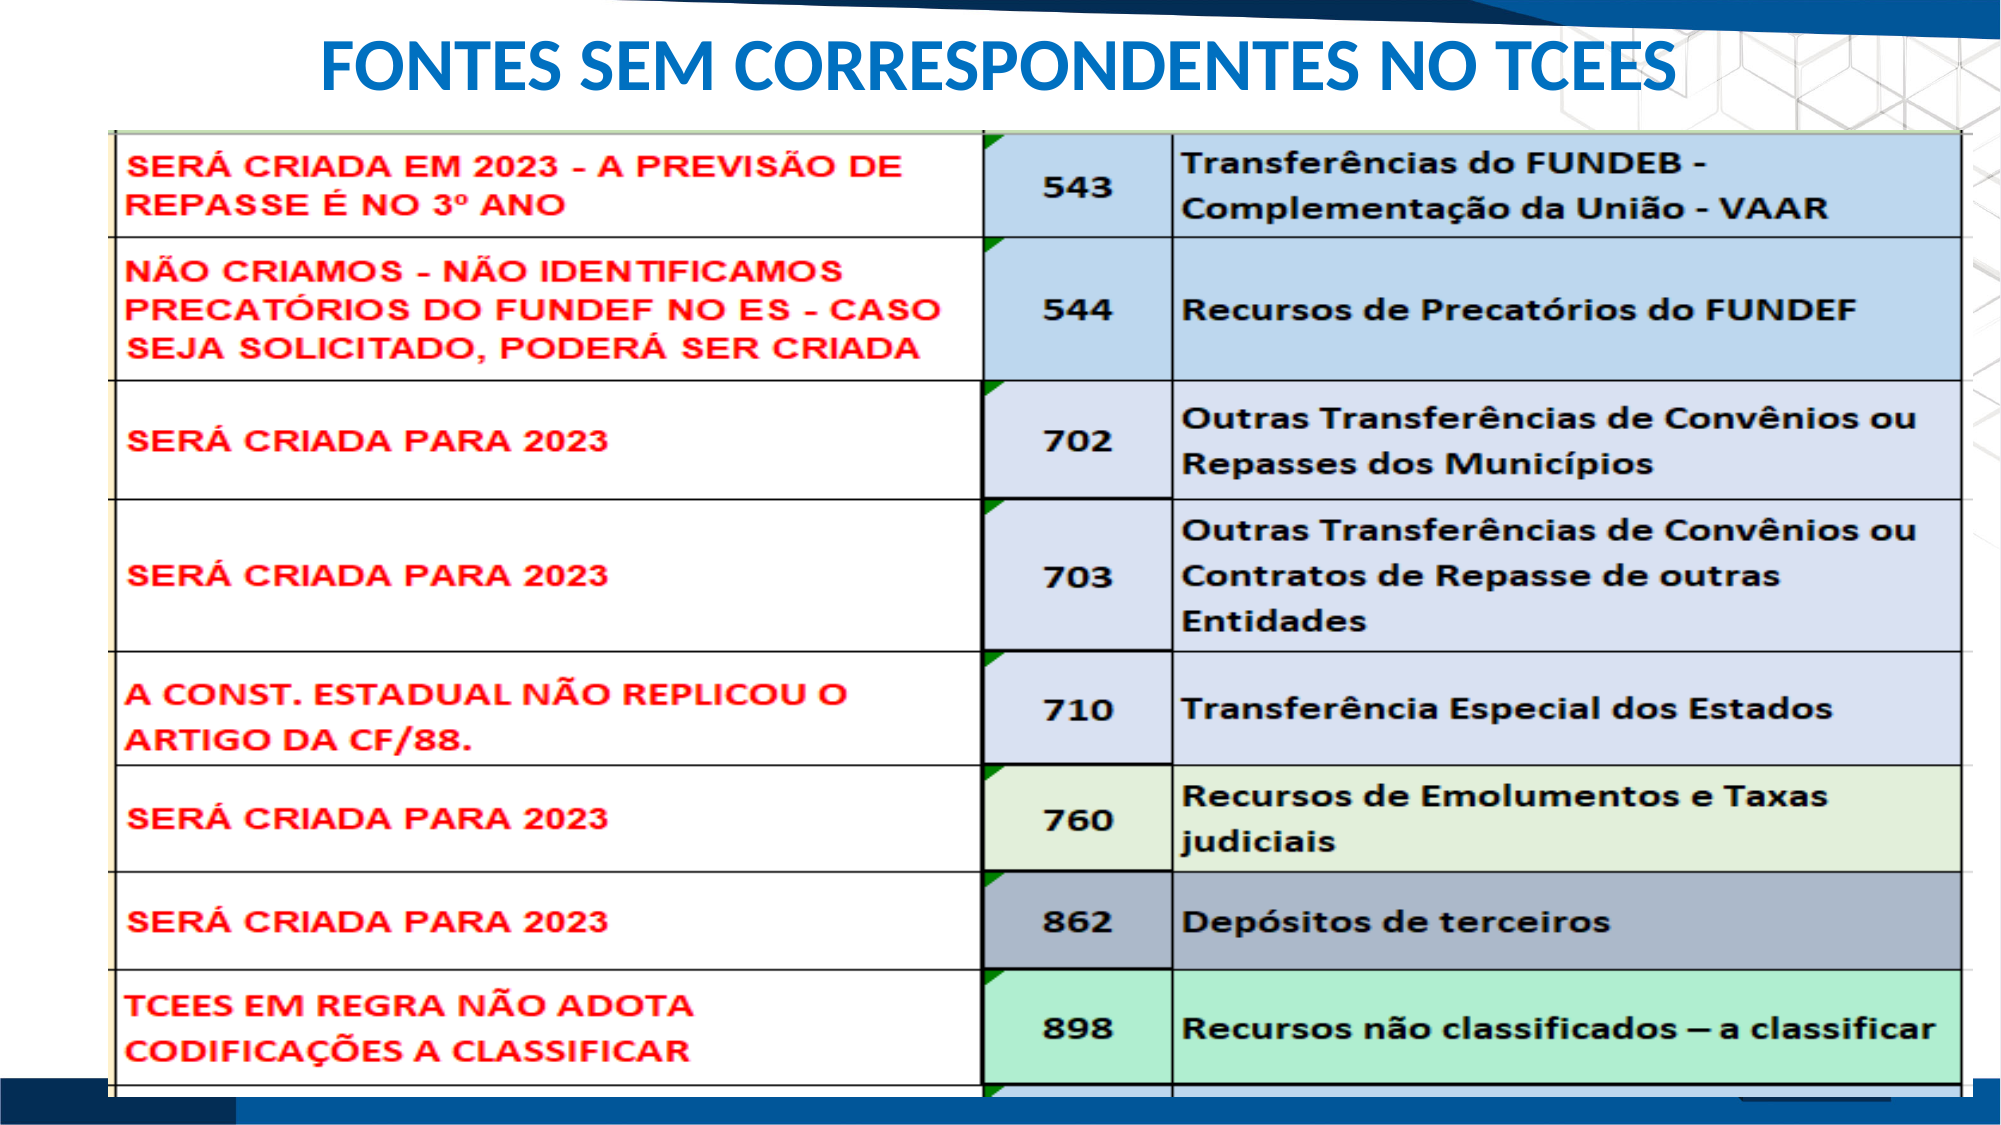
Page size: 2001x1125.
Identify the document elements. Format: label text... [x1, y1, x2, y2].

picture [0, 0, 2001, 1125]
text_box FONTES SEM CORRESPONDENTES NO TCEES [108, 7, 1892, 113]
